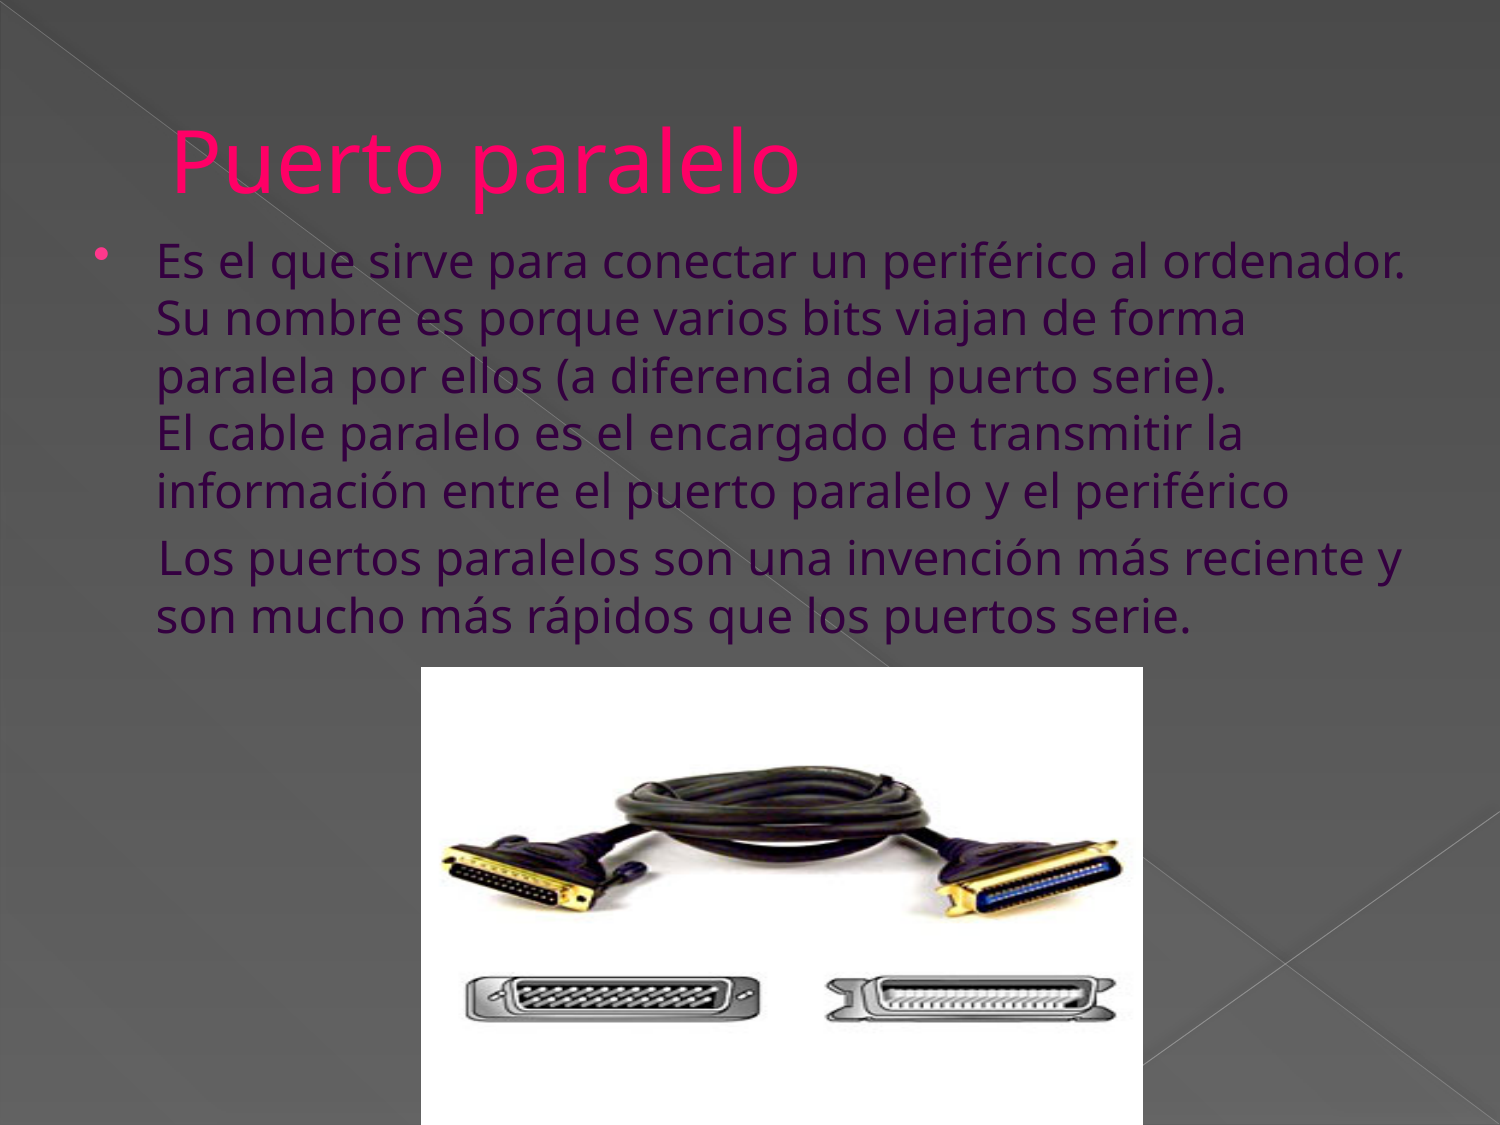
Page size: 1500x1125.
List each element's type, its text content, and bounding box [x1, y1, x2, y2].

list Es el que sirve para conectar un periférico al ordenador. Su nombre es porque varios bits viajan de forma paralela por ellos (a diferencia del puerto serie). El cable paralelo es el encargado de transmitir la información entre el puerto paralelo y el periférico Los puertos paralelos son una invención más reciente y son mucho más rápidos que los puertos serie. [70, 222, 1425, 699]
title Puerto paralelo [75, 43, 1425, 222]
picture [421, 667, 1143, 1125]
